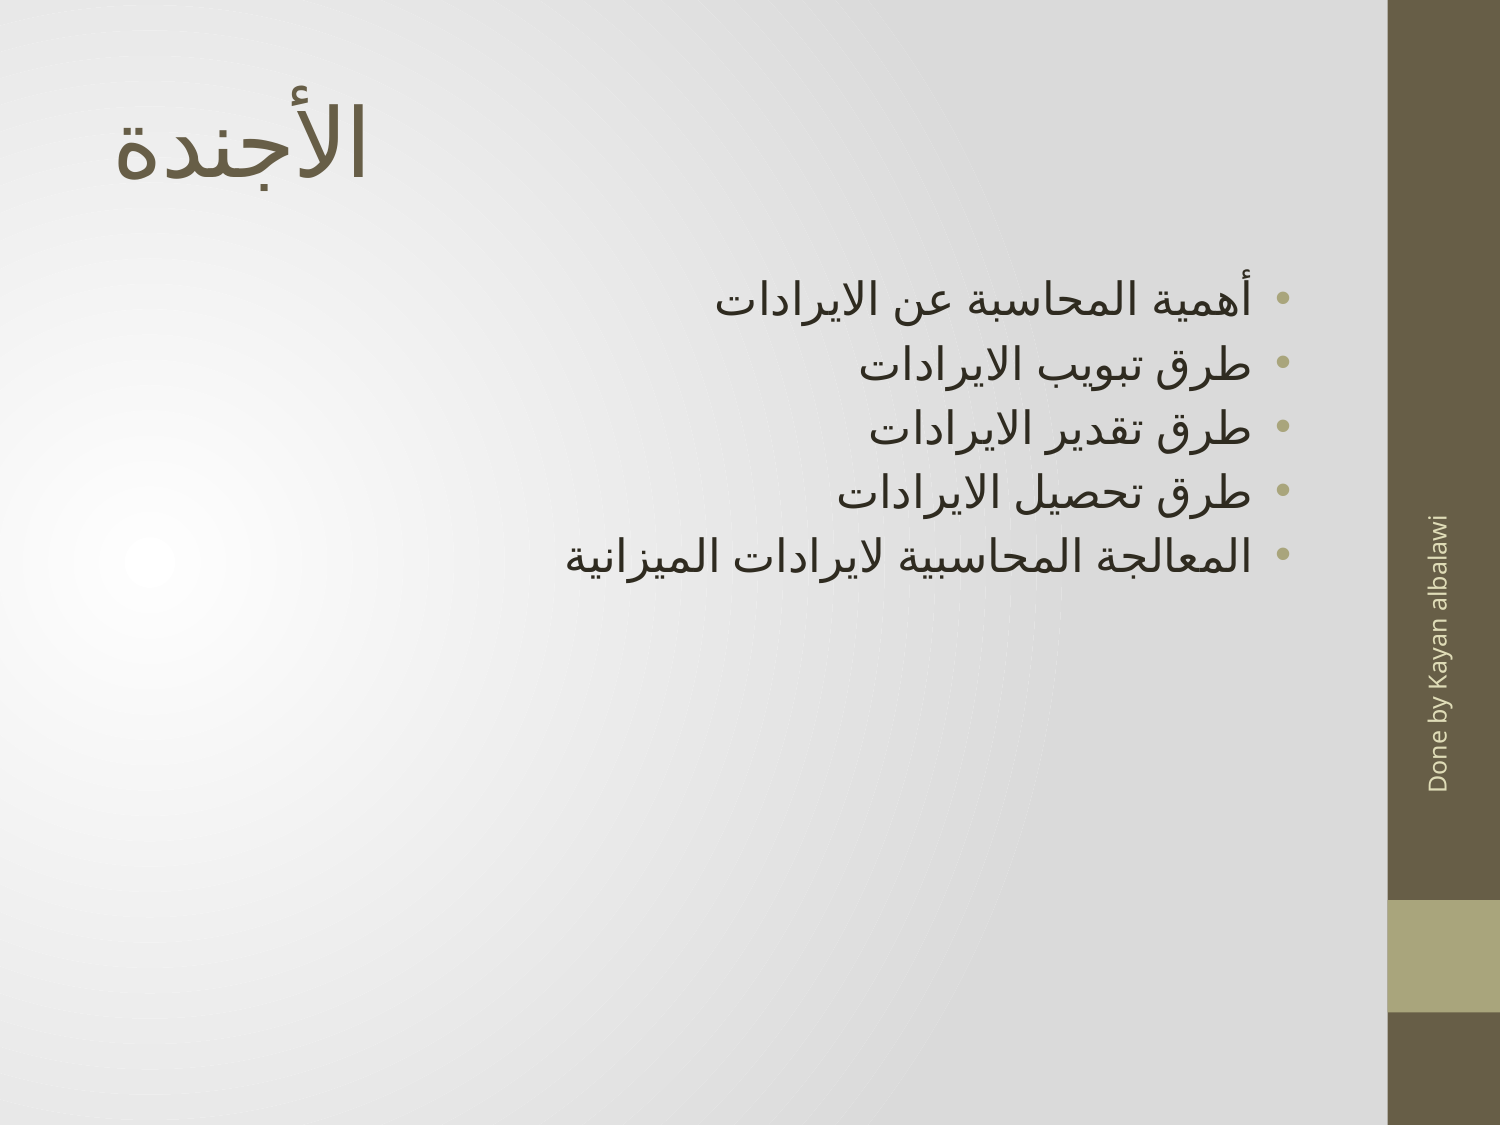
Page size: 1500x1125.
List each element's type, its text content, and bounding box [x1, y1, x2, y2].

footer Done by Kayan albalawi [1408, 500, 1469, 889]
list أهمية المحاسبة عن الايرادات طرق تبويب الايرادات طرق تقدير الايرادات طرق تحصيل الايرادات المعالجة المحاسبية لايرادات الميزانية [75, 262, 1325, 1050]
title الأجندة [75, 45, 1325, 233]
